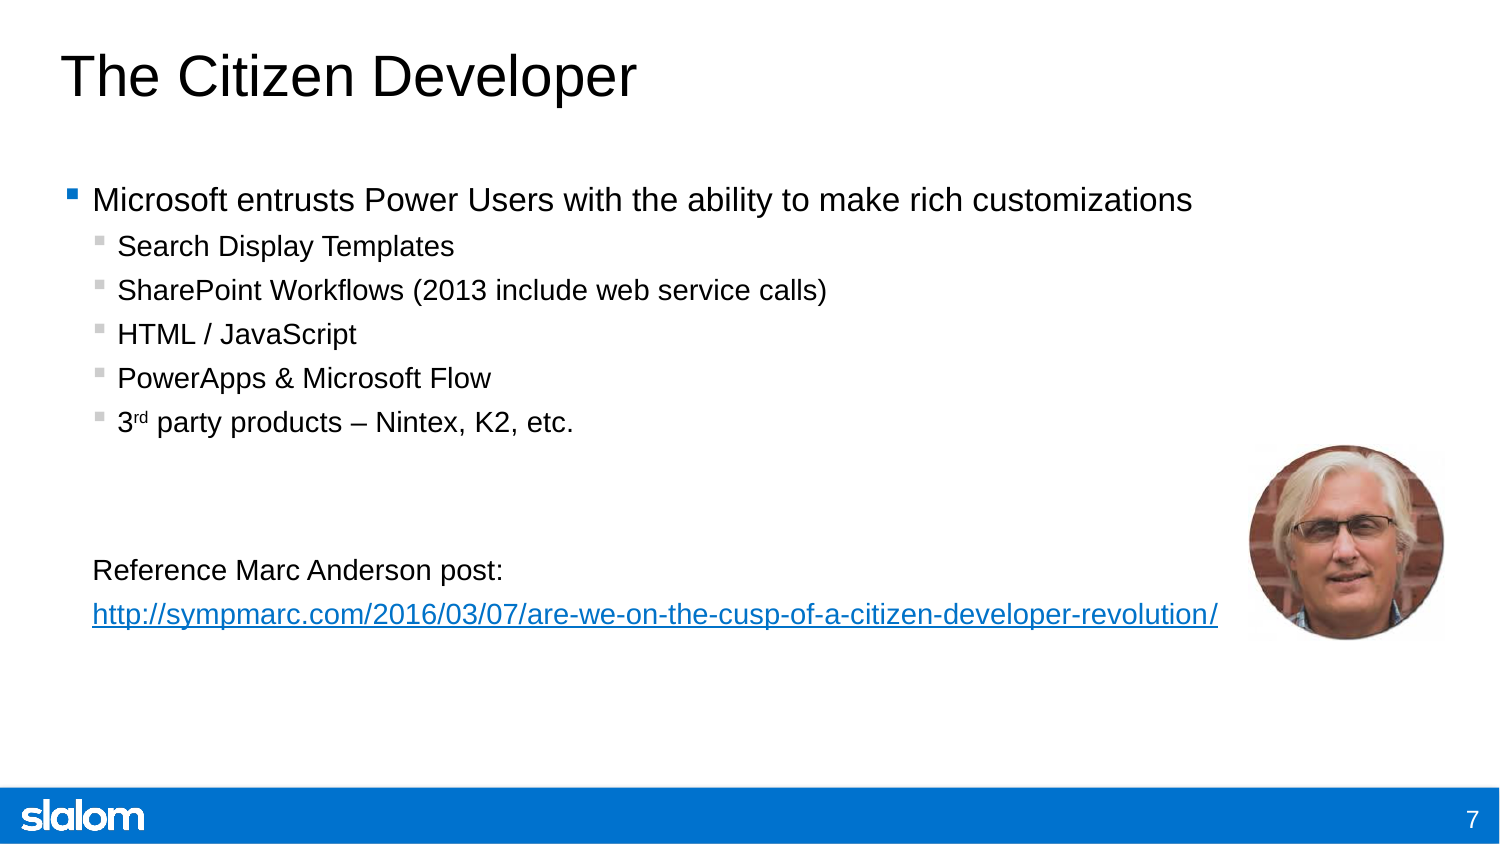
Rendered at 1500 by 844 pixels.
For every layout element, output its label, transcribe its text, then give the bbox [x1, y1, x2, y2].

slide_number 7 [1144, 806, 1495, 831]
picture [21, 799, 144, 831]
picture [1248, 443, 1446, 641]
title The Citizen Developer [38, 34, 1463, 118]
list Microsoft entrusts Power Users with the ability to make rich customizations Search Display Templates SharePoint Workflows (2013 include web service calls) HTML / JavaScript PowerApps & Microsoft Flow 3rd party products – Nintex, K2, etc. Reference Marc Anderson post: http://sympmarc.com/2016/03/07/are-we-on-the-cusp-of-a-citizen-developer-revolution/ [64, 175, 1436, 671]
